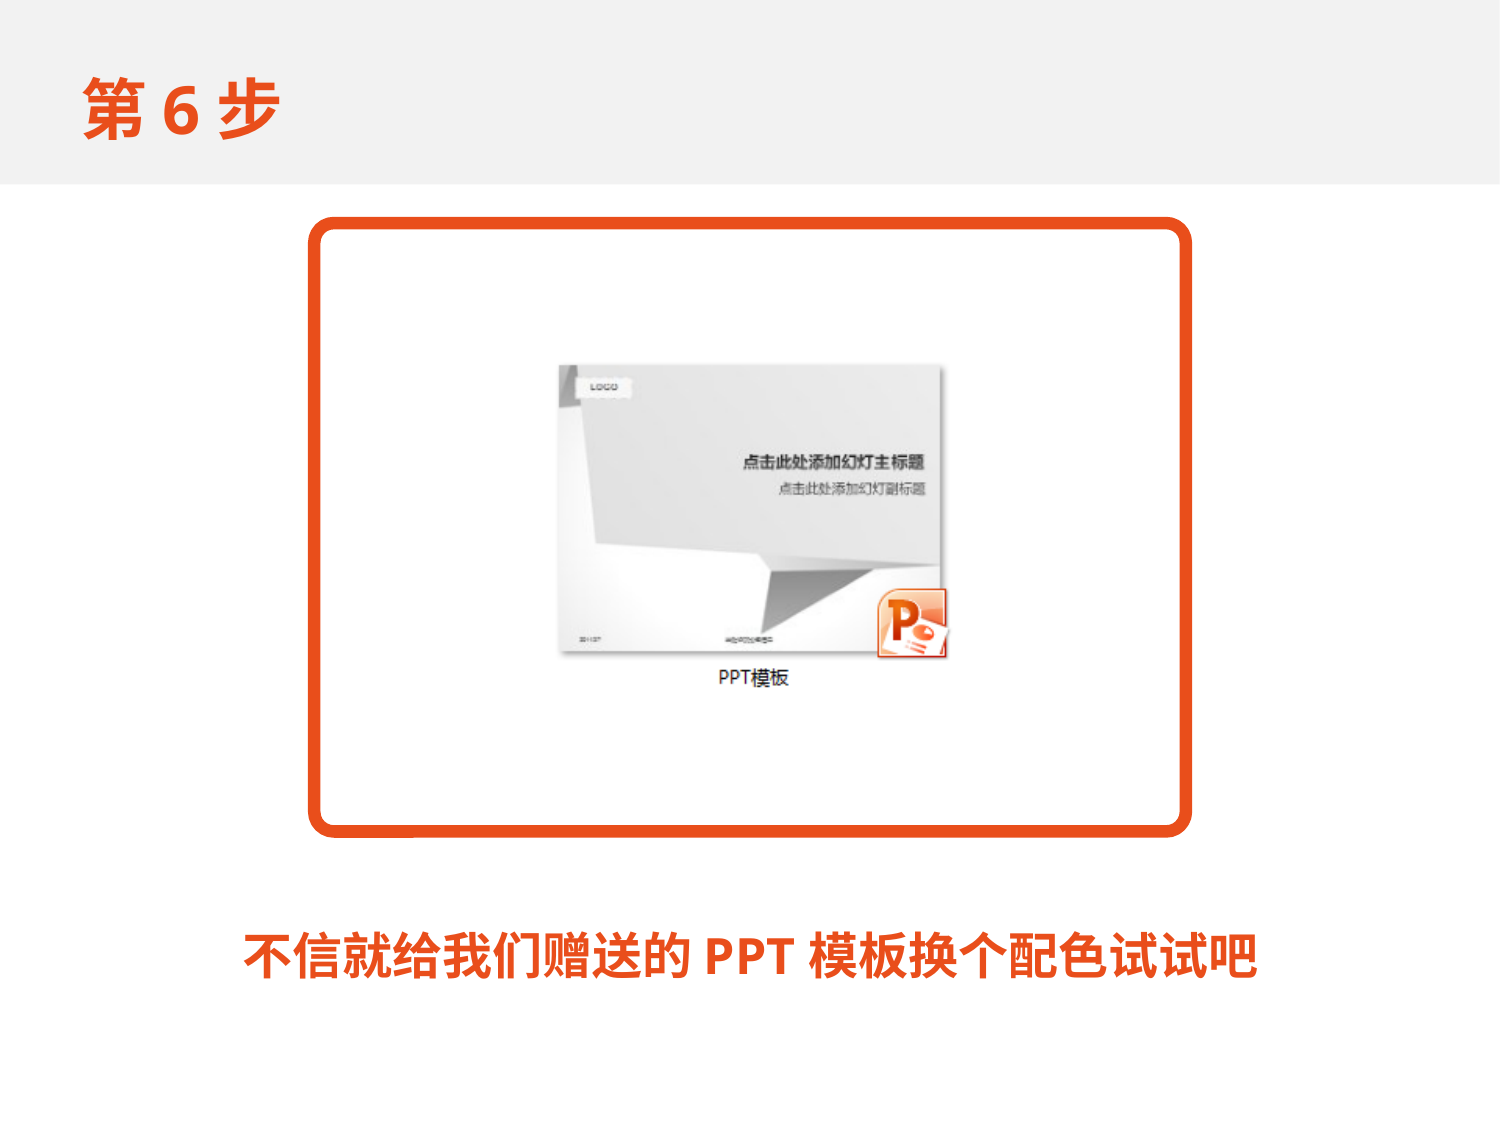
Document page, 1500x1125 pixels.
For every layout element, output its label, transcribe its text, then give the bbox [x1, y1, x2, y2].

title 第6步 [64, 30, 1436, 185]
text_box [313, 222, 1187, 833]
picture [533, 354, 966, 700]
text_box 不信就给我们赠送的PPT模板换个配色试试吧 [64, 905, 1436, 1059]
text_box [0, 0, 1500, 187]
